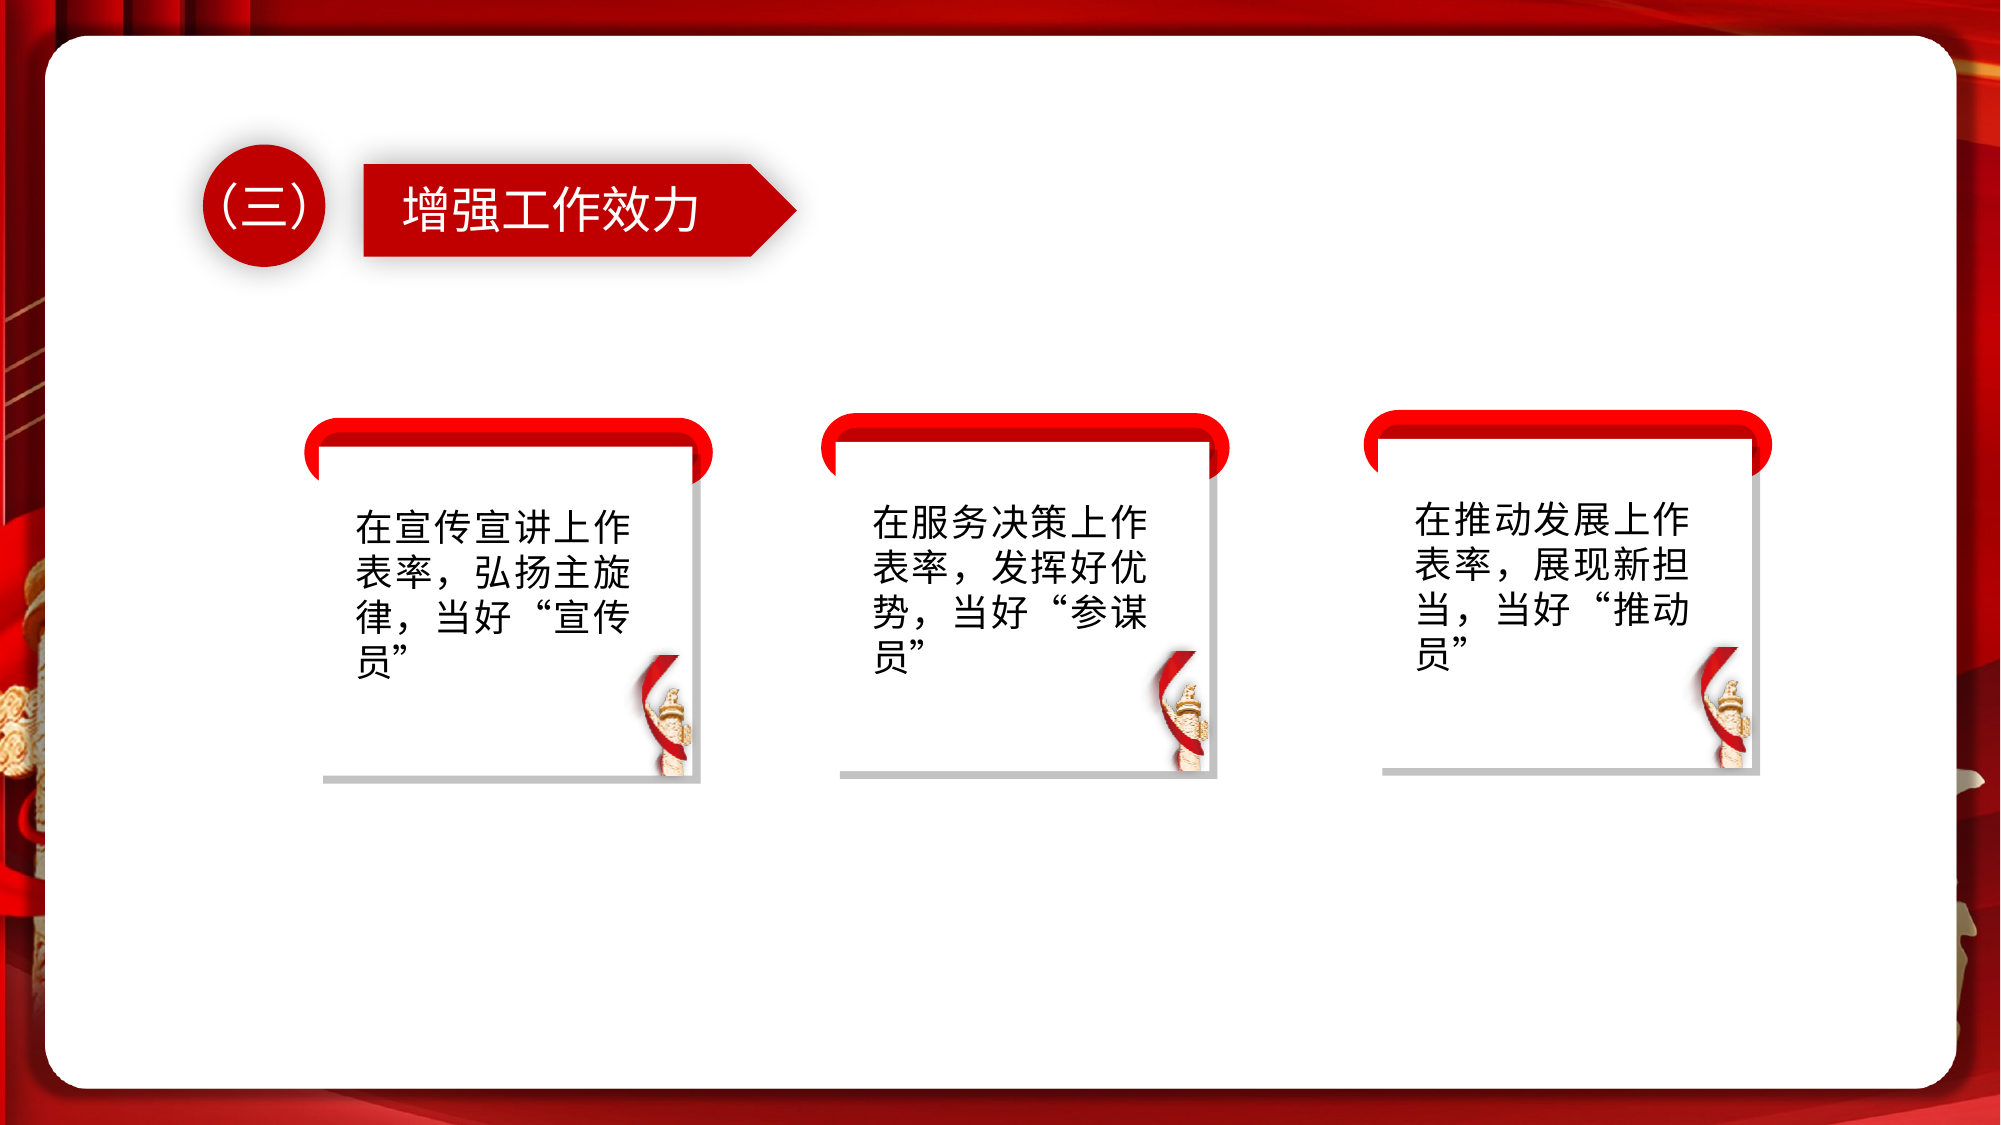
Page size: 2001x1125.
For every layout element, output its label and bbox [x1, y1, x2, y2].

text_box [311, 425, 706, 784]
picture [0, 0, 2001, 1125]
text_box [828, 420, 1223, 779]
text_box [173, 144, 1059, 267]
text_box [1370, 417, 1765, 776]
